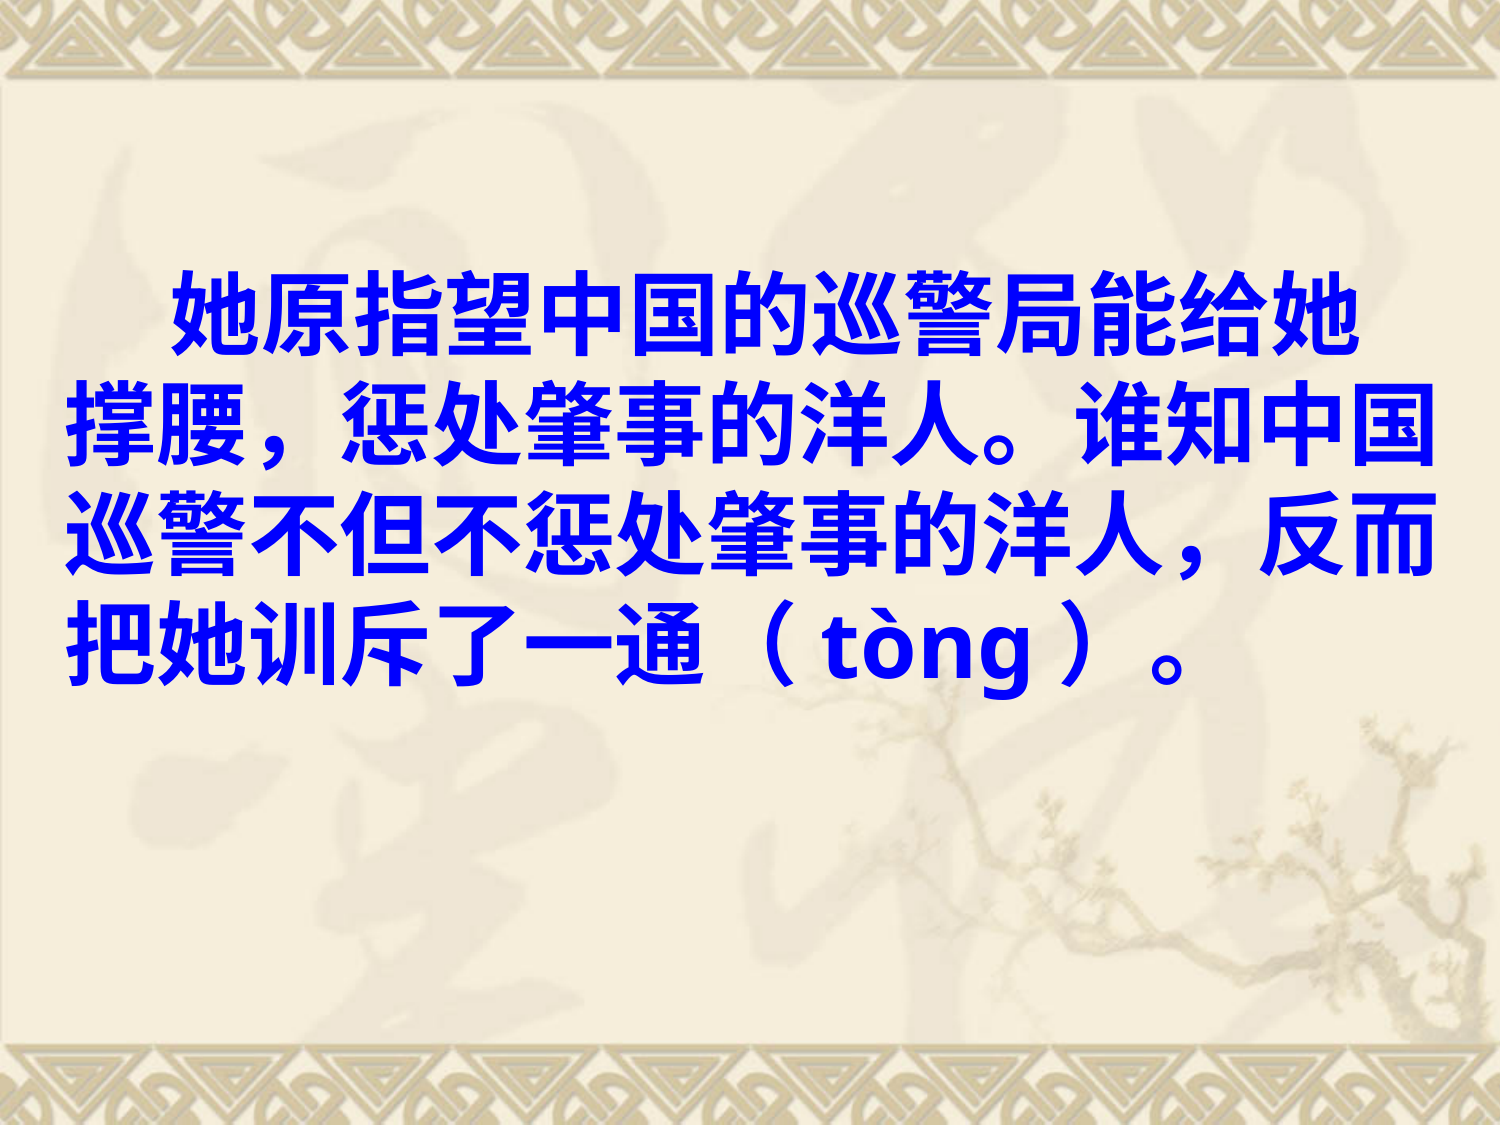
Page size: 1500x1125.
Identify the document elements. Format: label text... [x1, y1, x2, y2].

text_box 她原指望中国的巡警局能给她撑腰，惩处肇事的洋人。谁知中国巡警不但不惩处肇事的洋人，反而把她训斥了一通（tòng）。 [50, 249, 1459, 705]
picture [0, 0, 1500, 1125]
